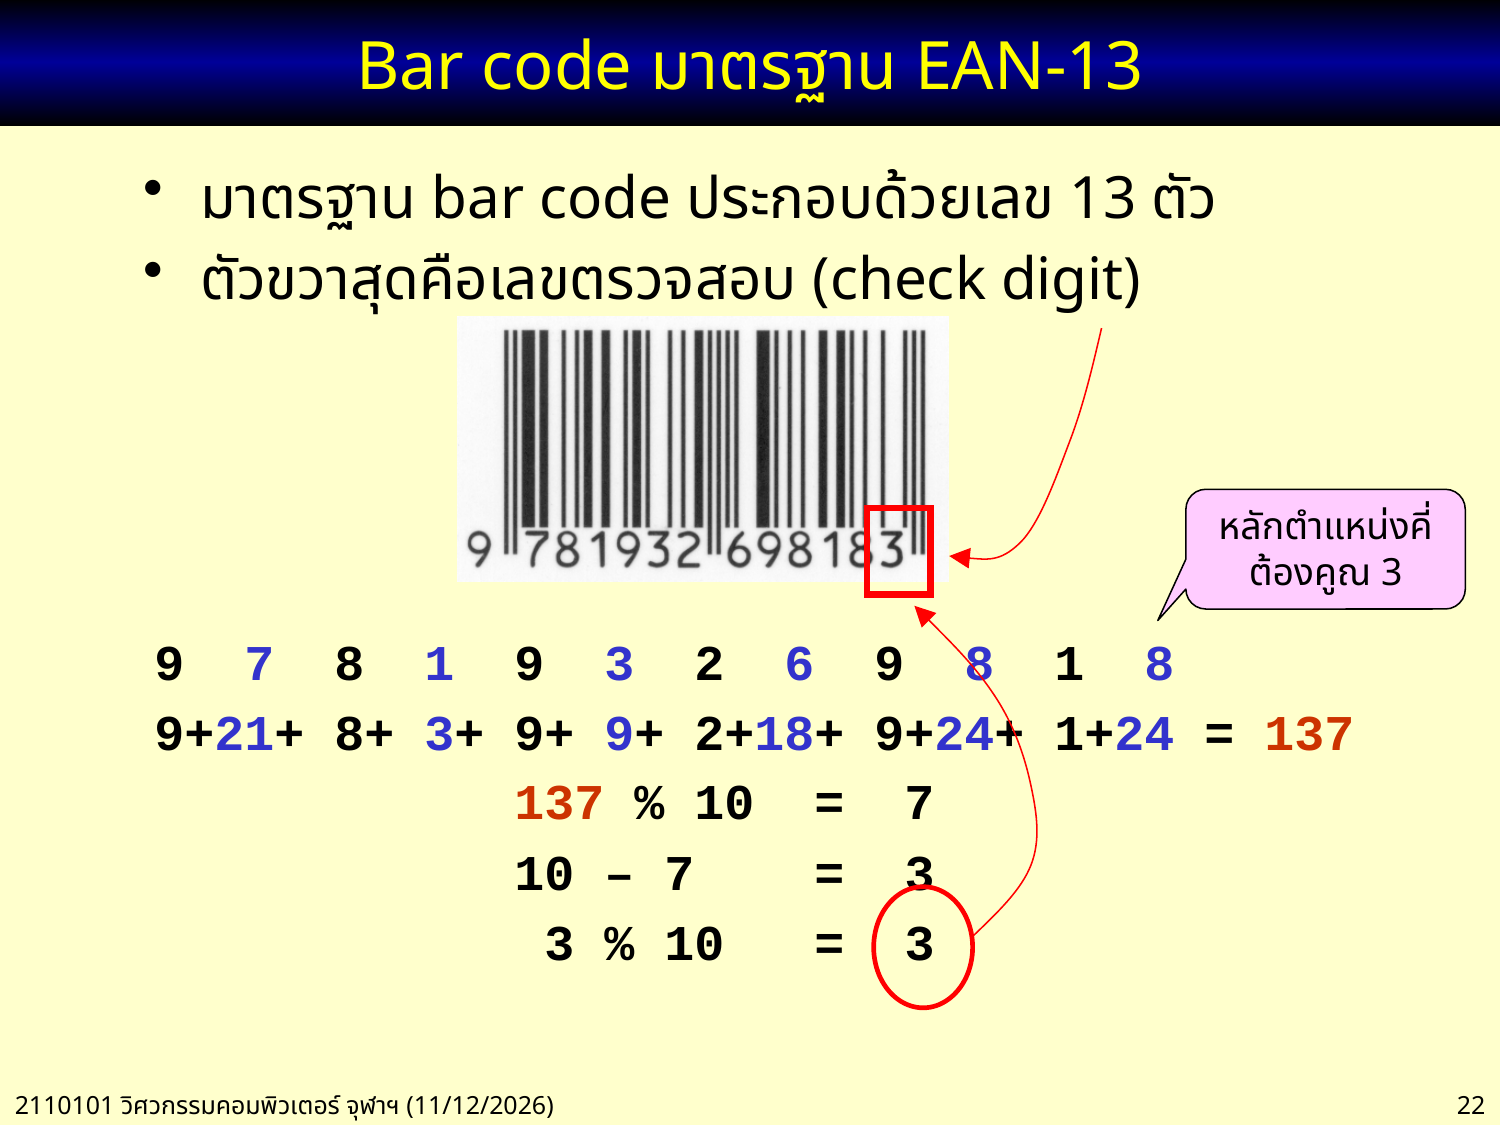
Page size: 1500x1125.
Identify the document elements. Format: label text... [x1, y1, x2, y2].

text_box 9 7 8 1 9 3 2 6 9 8 1 8 9+21+ 8+ 3+ 9+ 9+ 2+18+ 9+24+ 1+24 = 137 137 % 10 = 7 10 – 7 = 3 3 % 10 = 3 [139, 622, 868, 978]
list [456, 316, 949, 582]
list มาตรฐาน bar code ประกอบด้วยเลข 13 ตัว ตัวขวาสุดคือเลขตรวจสอบ (check digit) [128, 152, 1404, 366]
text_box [873, 605, 1041, 1009]
title Bar code มาตรฐาน EAN-13 [0, 0, 1500, 126]
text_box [866, 327, 1102, 595]
text_box หลักตำแหน่งคี่ ต้องคูณ 3 [1157, 489, 1466, 621]
text_box 9 7 8 1 9 3 2 6 9 8 1 8 9+21+ 8+ 3+ 9+ 9+ 2+18+ 9+24+ 1+24 = 137 137 % 10 = 7 10 – 7 = 3 3 % 10 = 3 [1044, 622, 1418, 978]
